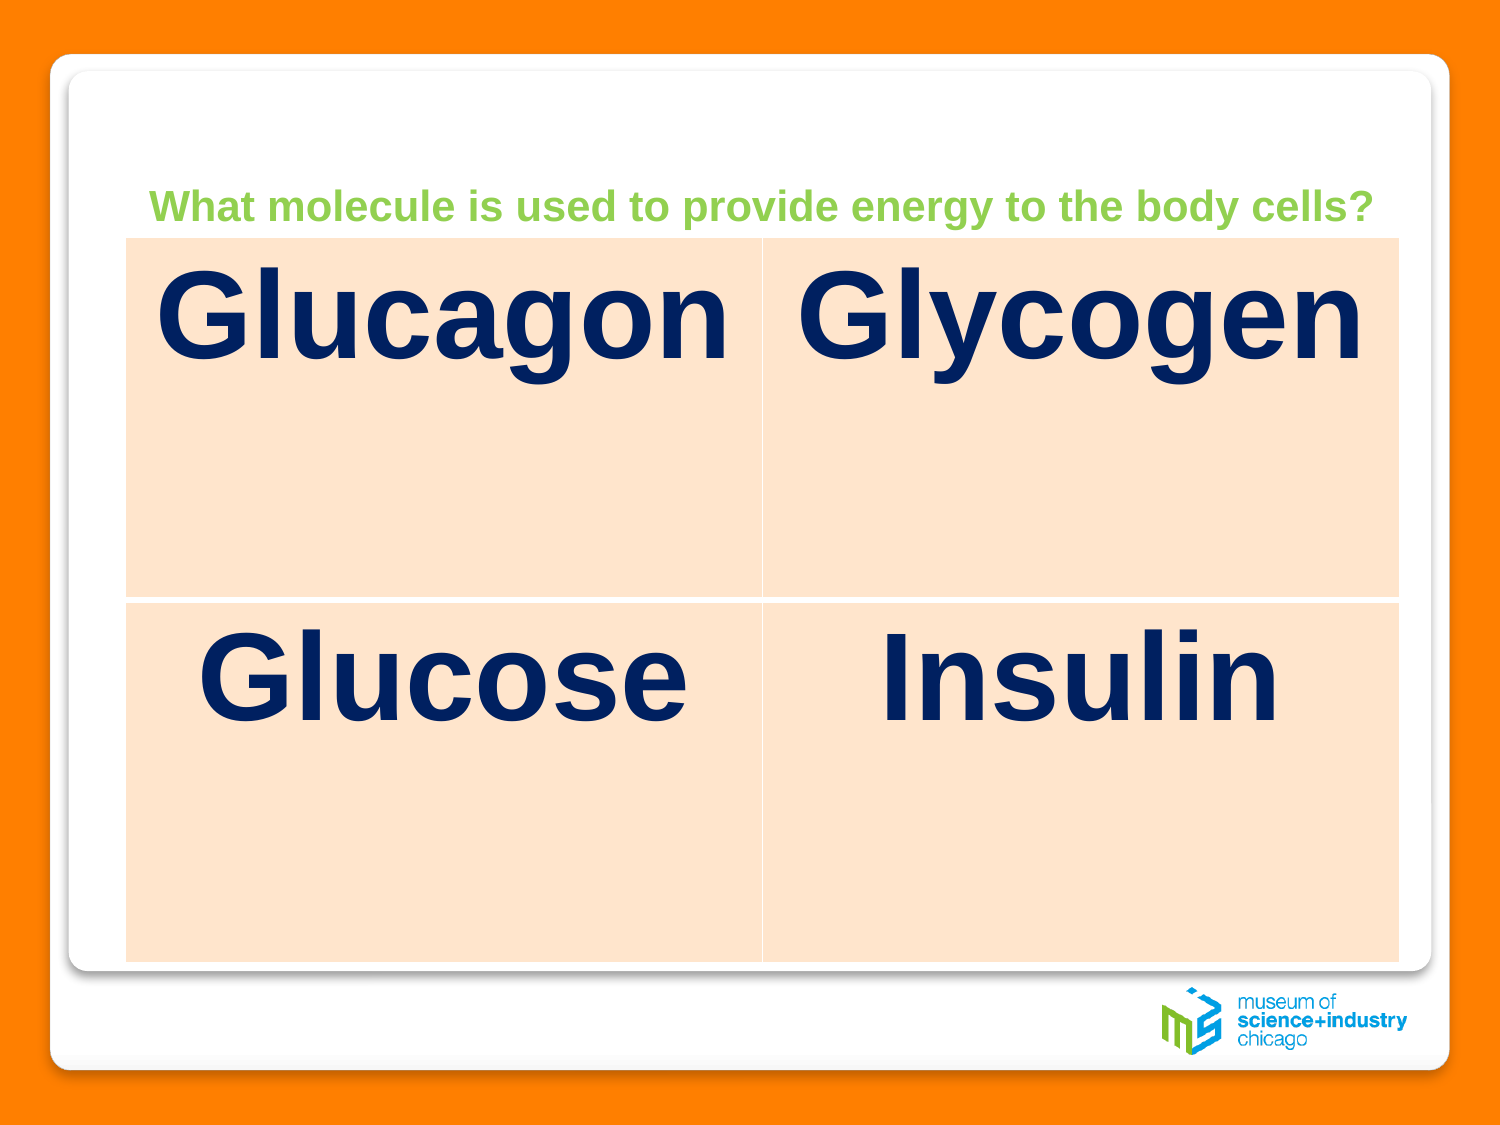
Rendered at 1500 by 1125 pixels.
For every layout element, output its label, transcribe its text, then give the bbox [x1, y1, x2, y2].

picture [1162, 987, 1407, 1055]
table_cell Insulin [763, 603, 1399, 962]
title What molecule is used to provide energy to the body cells? [125, 137, 1400, 237]
table_header Glucagon [126, 238, 762, 597]
table_header Glycogen [763, 238, 1399, 597]
table_cell Glucose [126, 603, 762, 962]
